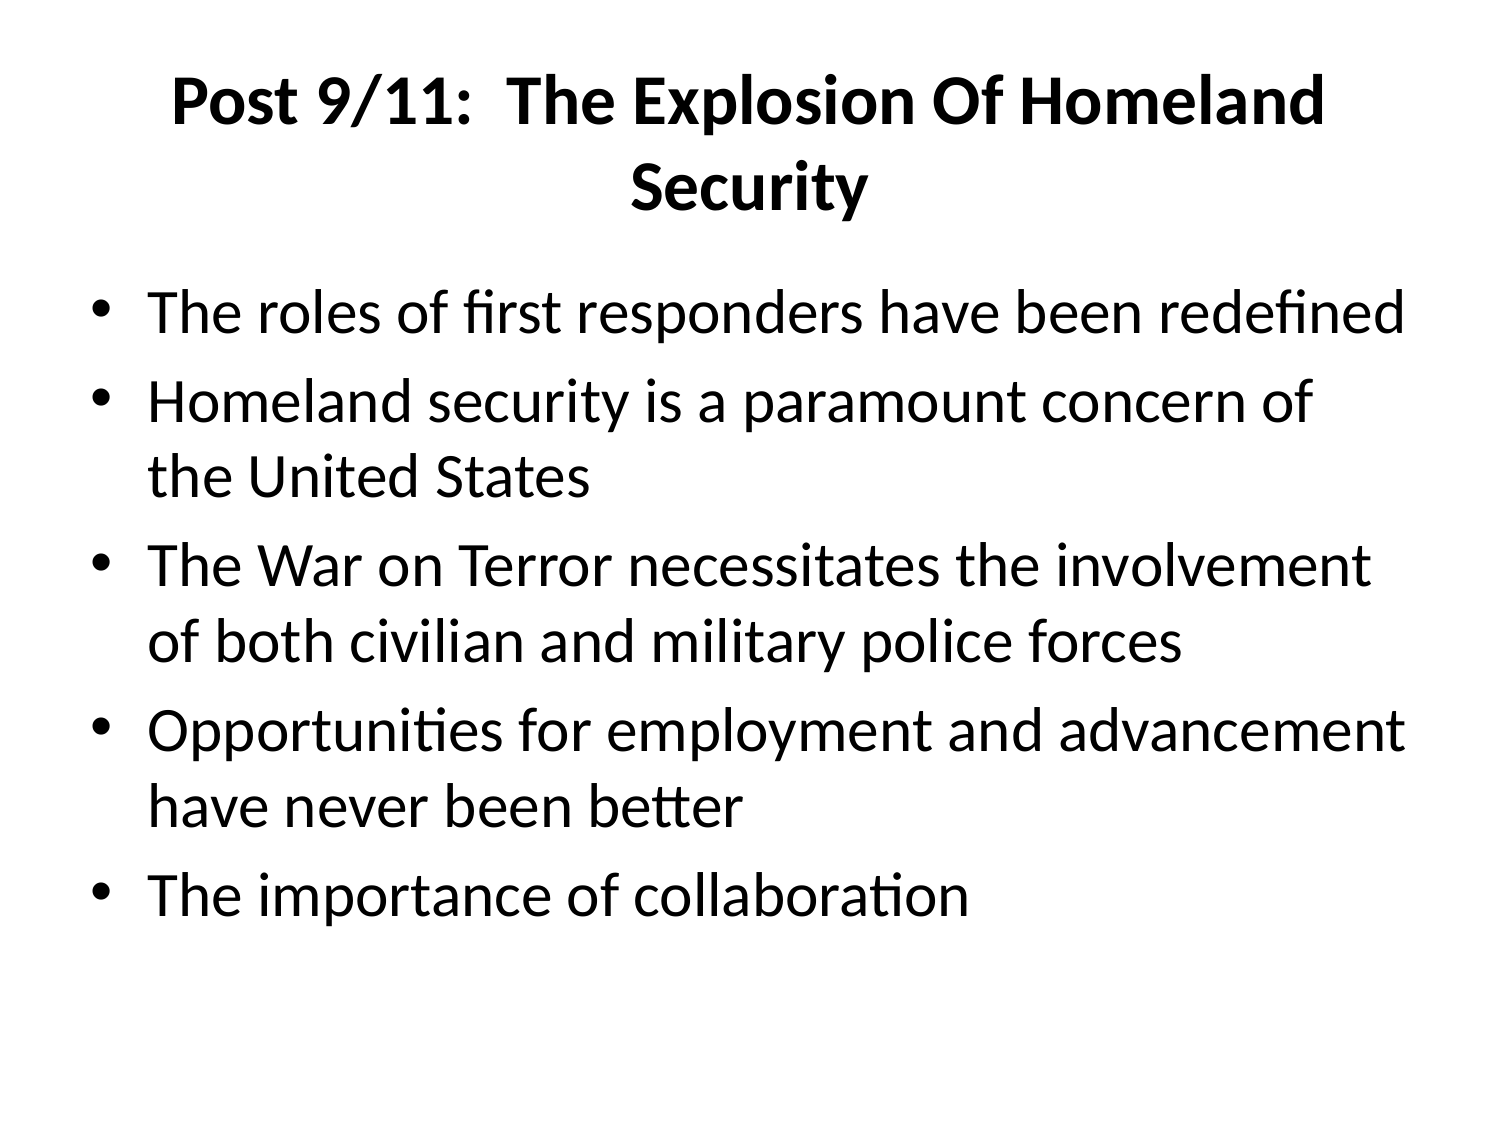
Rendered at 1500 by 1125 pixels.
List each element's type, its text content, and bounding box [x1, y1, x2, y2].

list The roles of first responders have been redefined Homeland security is a paramount concern of the United States The War on Terror necessitates the involvement of both civilian and military police forces Opportunities for employment and advancement have never been better The importance of collaboration [75, 262, 1425, 1005]
title Post 9/11: The Explosion Of Homeland Security [75, 45, 1425, 233]
